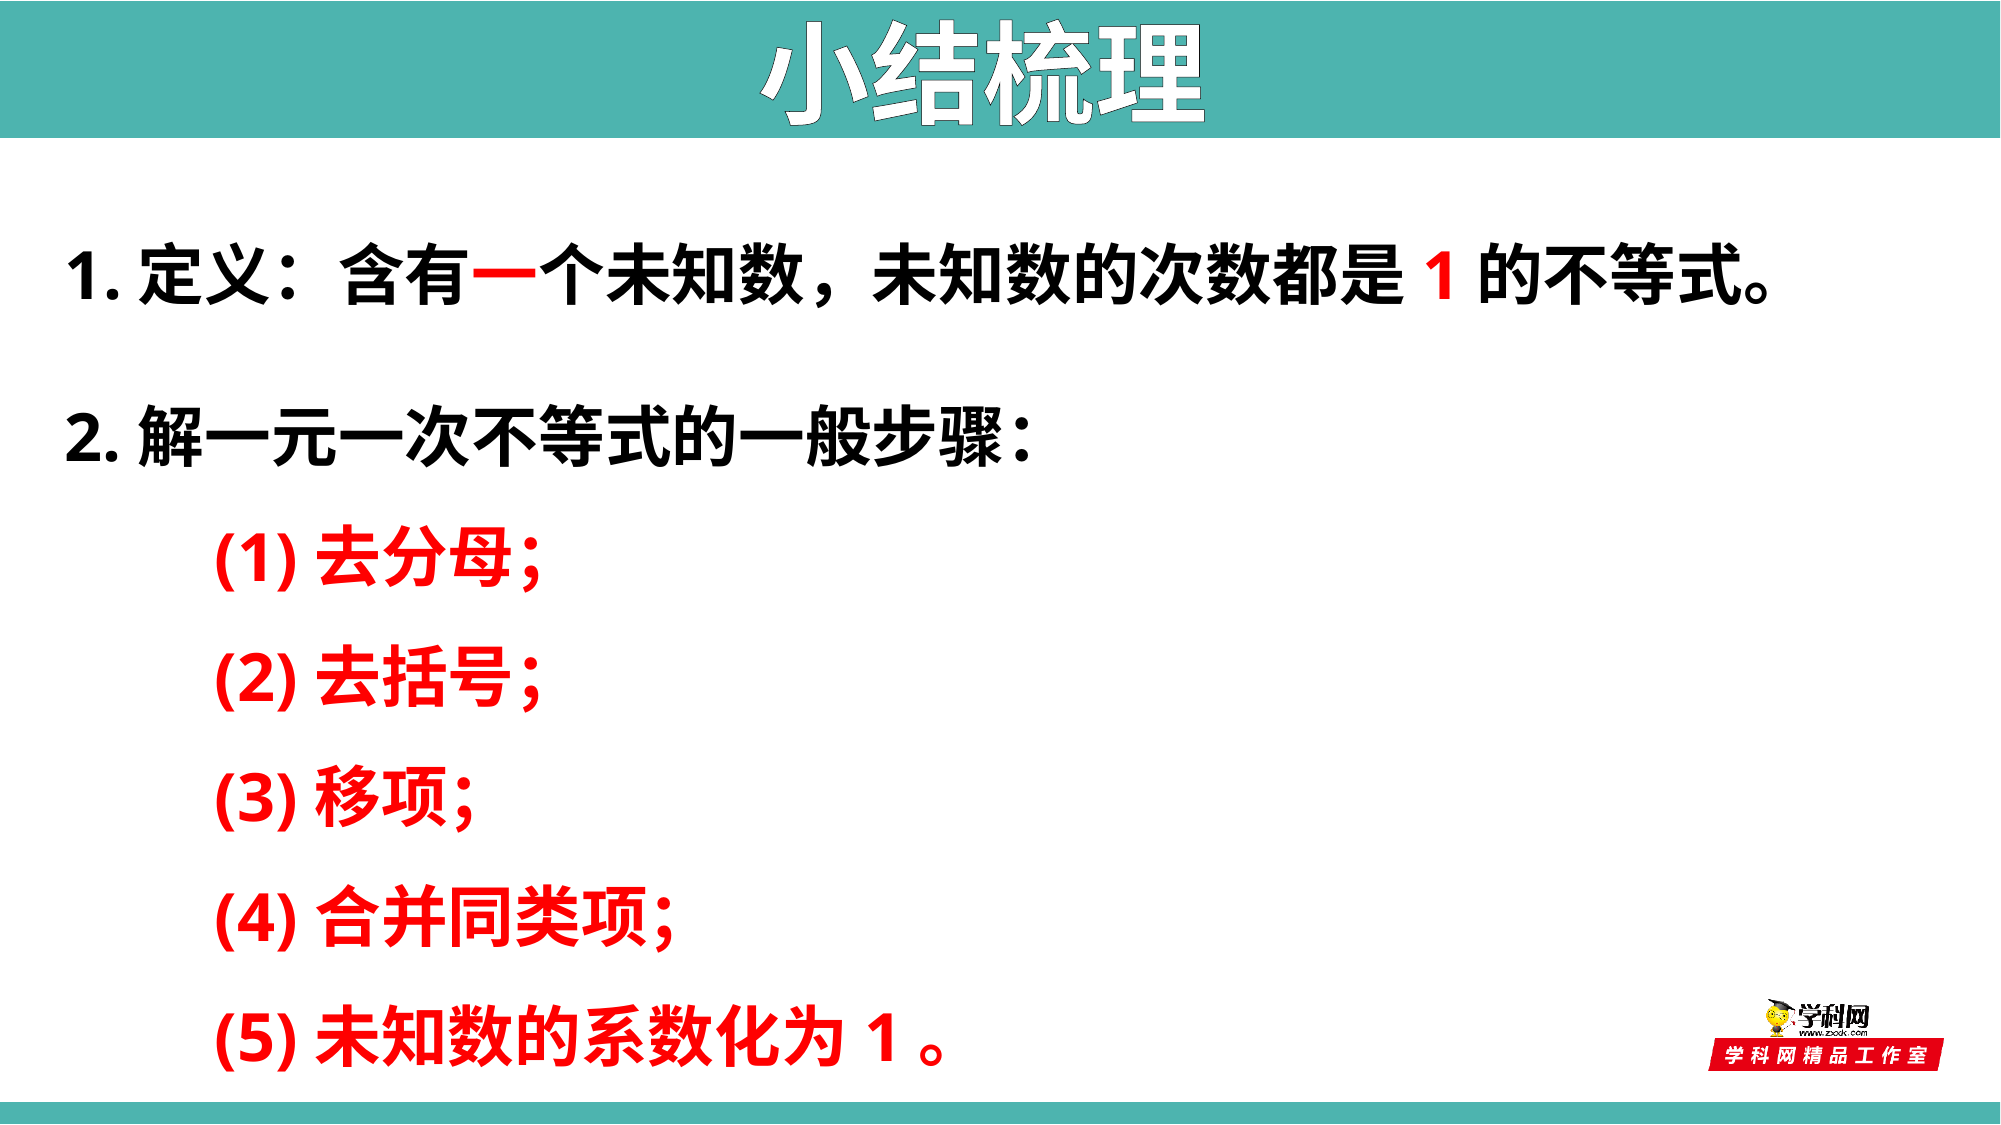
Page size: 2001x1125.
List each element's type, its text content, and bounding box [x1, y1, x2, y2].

picture [0, 1, 2001, 1124]
text_box 2.解一元一次不等式的一般步骤： (1)去分母； (2)去括号； (3)移项； (4)合并同类项； (5)未知数的系数化为1。 [50, 347, 1781, 1082]
text_box 小结梳理 [742, 0, 1223, 146]
text_box 1.定义：含有一个未知数，未知数的次数都是1的不等式。 [49, 185, 1888, 320]
